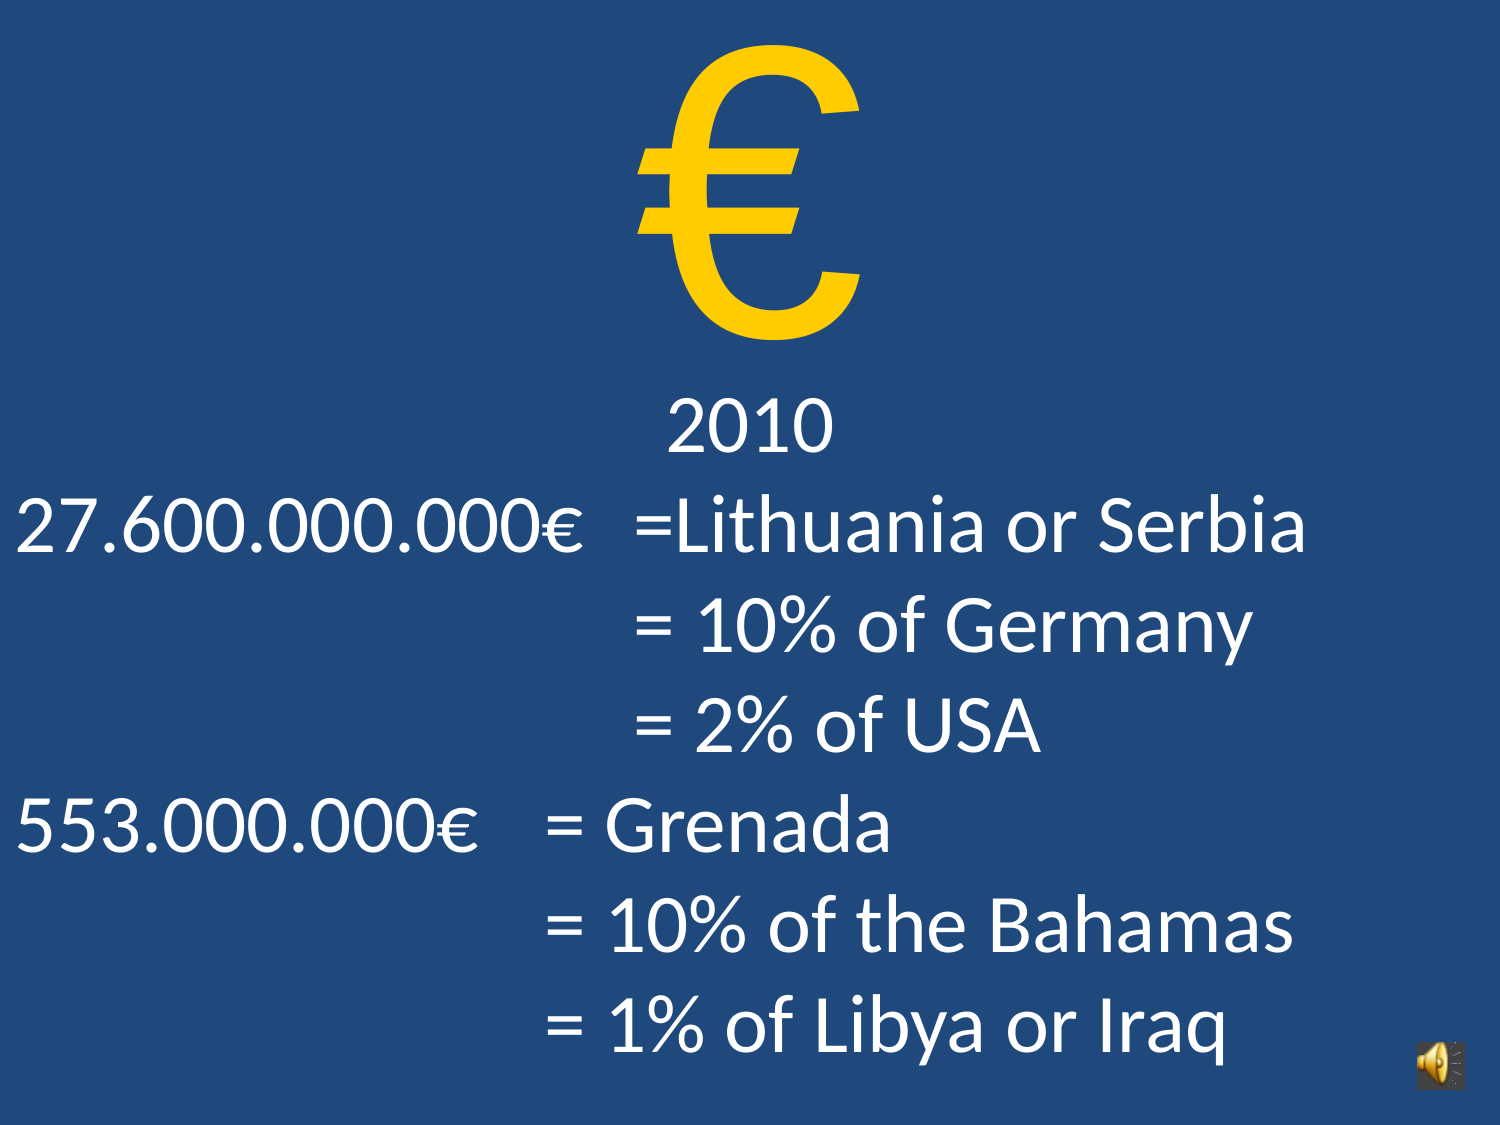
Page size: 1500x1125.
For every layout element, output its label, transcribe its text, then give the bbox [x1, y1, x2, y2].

picture [1415, 1040, 1467, 1092]
text_box € [0, 0, 1500, 361]
text_box 2010 27.600.000.000€ =Lithuania or Serbia = 10% of Germany = 2% of USA 553.000.000€ = Grenada = 10% of the Bahamas = 1% of Libya or Iraq [0, 361, 1500, 1077]
